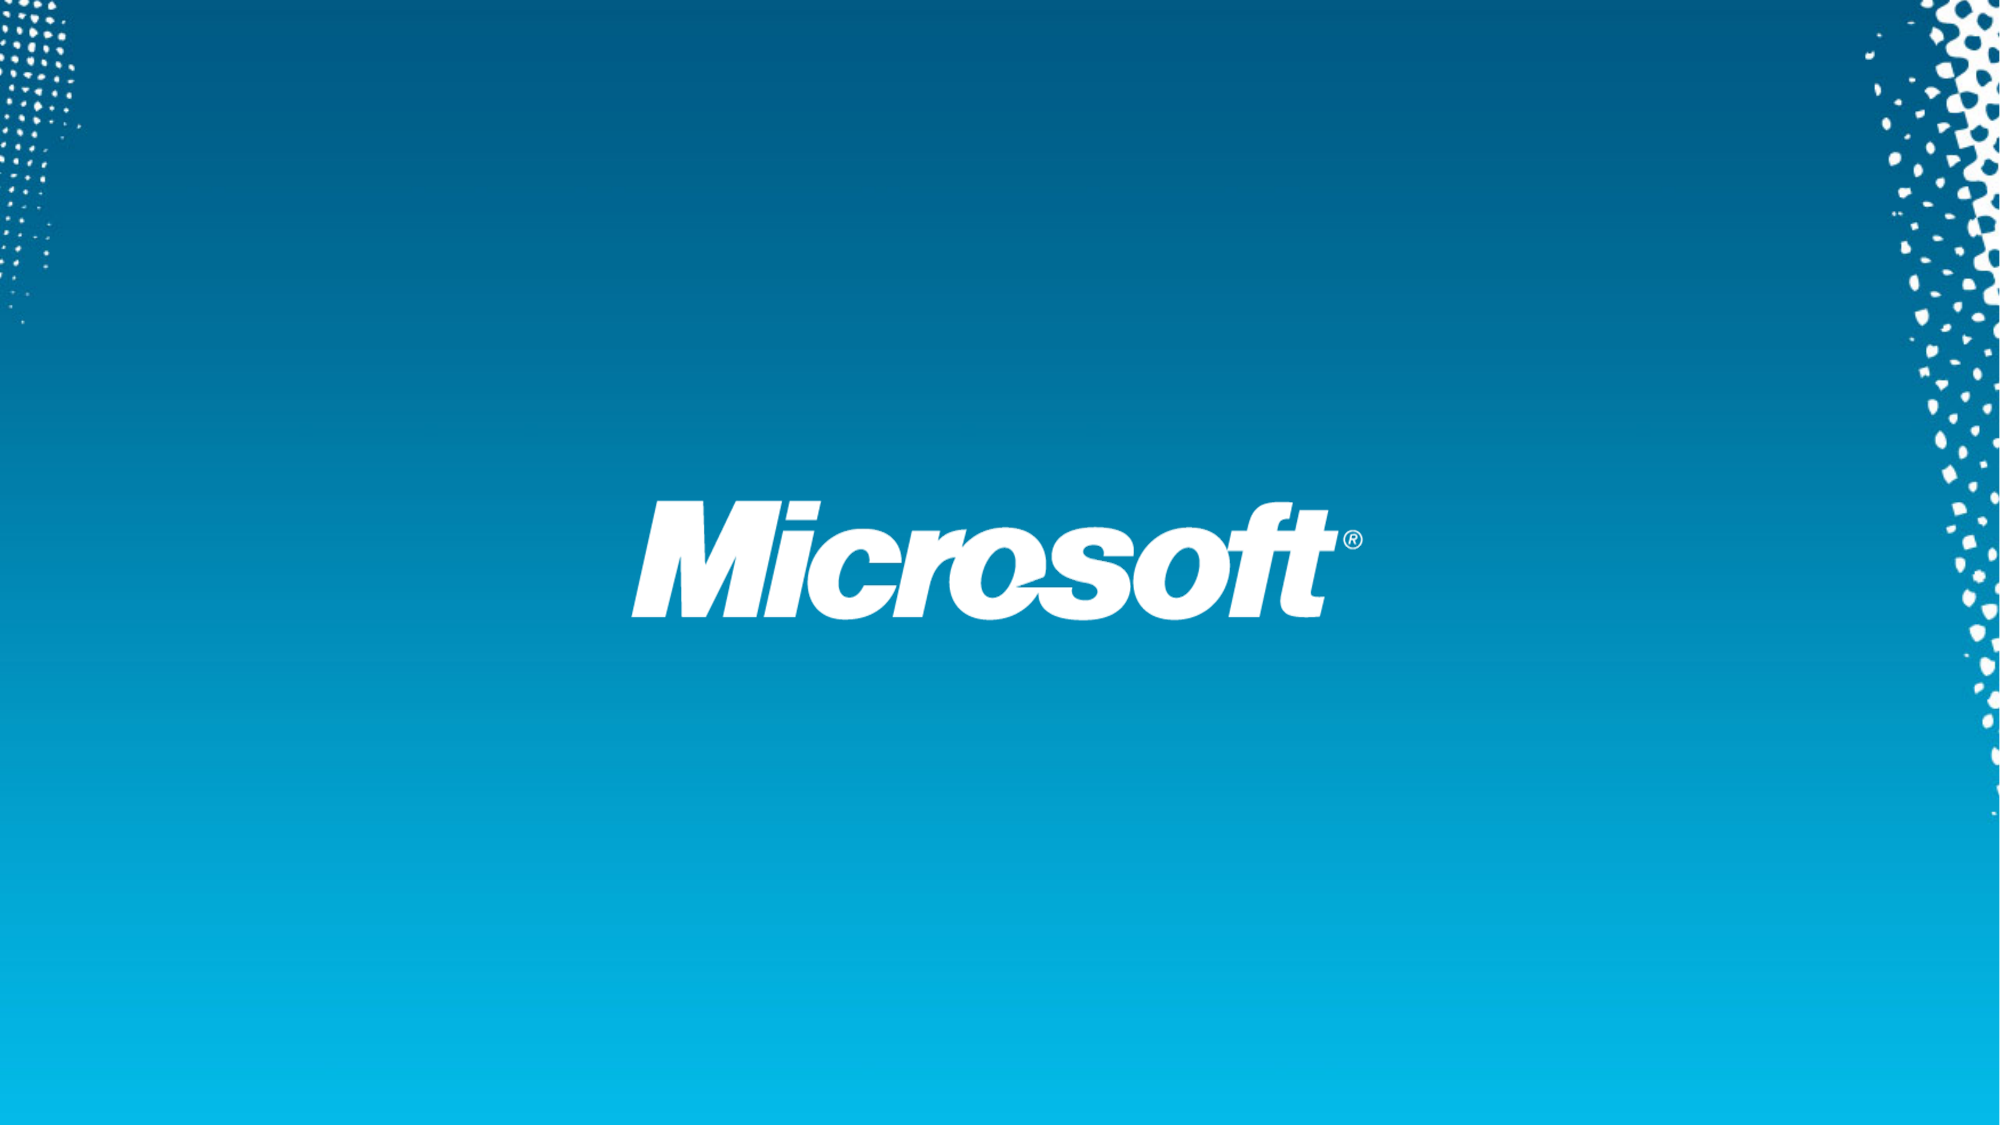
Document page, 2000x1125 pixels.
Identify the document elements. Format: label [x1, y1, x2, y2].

picture [1972, 570, 1986, 583]
picture [34, 101, 43, 111]
picture [1950, 359, 1960, 366]
picture [1875, 83, 1881, 96]
picture [1921, 0, 1934, 8]
picture [1988, 547, 2000, 561]
picture [1892, 212, 1902, 216]
picture [16, 143, 21, 151]
picture [1925, 87, 1941, 99]
picture [0, 155, 5, 163]
picture [33, 88, 42, 97]
picture [1955, 557, 1965, 573]
picture [1925, 141, 1935, 155]
picture [6, 97, 12, 105]
picture [11, 55, 21, 64]
picture [1941, 324, 1952, 332]
picture [18, 13, 26, 19]
picture [1955, 246, 1965, 256]
picture [1948, 413, 1958, 424]
picture [1935, 0, 2000, 306]
picture [33, 116, 40, 124]
picture [1958, 445, 1968, 460]
picture [1919, 367, 1930, 378]
picture [1988, 691, 2000, 709]
picture [43, 42, 49, 53]
picture [1980, 460, 1987, 469]
picture [18, 0, 29, 6]
picture [1953, 301, 1962, 312]
picture [1973, 368, 1982, 380]
picture [47, 0, 57, 10]
picture [1942, 269, 1953, 276]
picture [45, 16, 55, 24]
picture [1928, 399, 1939, 415]
picture [1991, 637, 2000, 652]
picture [1963, 535, 1977, 550]
picture [1946, 525, 1956, 533]
picture [10, 69, 17, 78]
picture [1946, 155, 1961, 167]
picture [1911, 223, 1918, 230]
picture [1952, 502, 1967, 516]
picture [58, 32, 66, 41]
picture [28, 42, 36, 53]
picture [26, 57, 34, 68]
picture [1957, 187, 1971, 200]
picture [1963, 589, 1976, 607]
picture [9, 84, 15, 91]
picture [1133, 502, 1338, 620]
picture [1969, 625, 1985, 642]
picture [1866, 51, 1874, 59]
picture [893, 527, 1133, 620]
picture [1983, 404, 1992, 414]
picture [30, 14, 40, 23]
picture [55, 62, 62, 69]
picture [56, 47, 64, 55]
picture [1995, 582, 2000, 595]
picture [41, 59, 48, 67]
picture [1993, 321, 2000, 339]
picture [1978, 517, 1987, 527]
picture [1929, 27, 1945, 45]
picture [1972, 312, 1985, 322]
picture [1963, 278, 1976, 291]
picture [1894, 99, 1902, 106]
picture [1970, 426, 1980, 436]
picture [1945, 213, 1955, 220]
picture [1915, 109, 1924, 119]
picture [1914, 164, 1923, 177]
picture [1938, 122, 1950, 133]
picture [1935, 431, 1946, 449]
picture [29, 27, 38, 38]
picture [1981, 604, 2000, 620]
picture [1992, 438, 2000, 448]
picture [1889, 152, 1901, 166]
picture [17, 129, 23, 136]
picture [764, 531, 814, 617]
picture [1982, 714, 1993, 729]
picture [1960, 392, 1970, 403]
picture [1935, 379, 1948, 391]
picture [1932, 235, 1943, 241]
picture [632, 501, 781, 617]
picture [1343, 537, 1359, 549]
picture [1968, 481, 1978, 492]
picture [1914, 308, 1929, 326]
picture [1963, 335, 1972, 344]
picture [808, 529, 901, 620]
picture [1881, 117, 1891, 130]
picture [1900, 240, 1912, 254]
picture [1994, 382, 2000, 391]
picture [1942, 465, 1958, 483]
picture [1991, 747, 2000, 765]
picture [0, 24, 9, 33]
picture [1935, 177, 1945, 189]
picture [1926, 344, 1939, 358]
picture [1907, 77, 1917, 83]
picture [1920, 257, 1932, 264]
picture [33, 0, 42, 10]
picture [1346, 530, 1360, 544]
picture [1974, 683, 1985, 694]
picture [1930, 291, 1941, 297]
picture [1979, 657, 1995, 676]
picture [42, 31, 53, 39]
picture [786, 501, 820, 520]
picture [1922, 200, 1934, 207]
picture [54, 76, 60, 83]
picture [1898, 188, 1912, 198]
picture [24, 72, 32, 79]
picture [1909, 274, 1920, 291]
picture [13, 41, 25, 49]
picture [31, 131, 37, 138]
picture [0, 40, 9, 45]
picture [38, 74, 47, 80]
picture [16, 22, 23, 34]
picture [1984, 349, 1992, 357]
picture [3, 10, 11, 18]
picture [1990, 492, 2000, 505]
